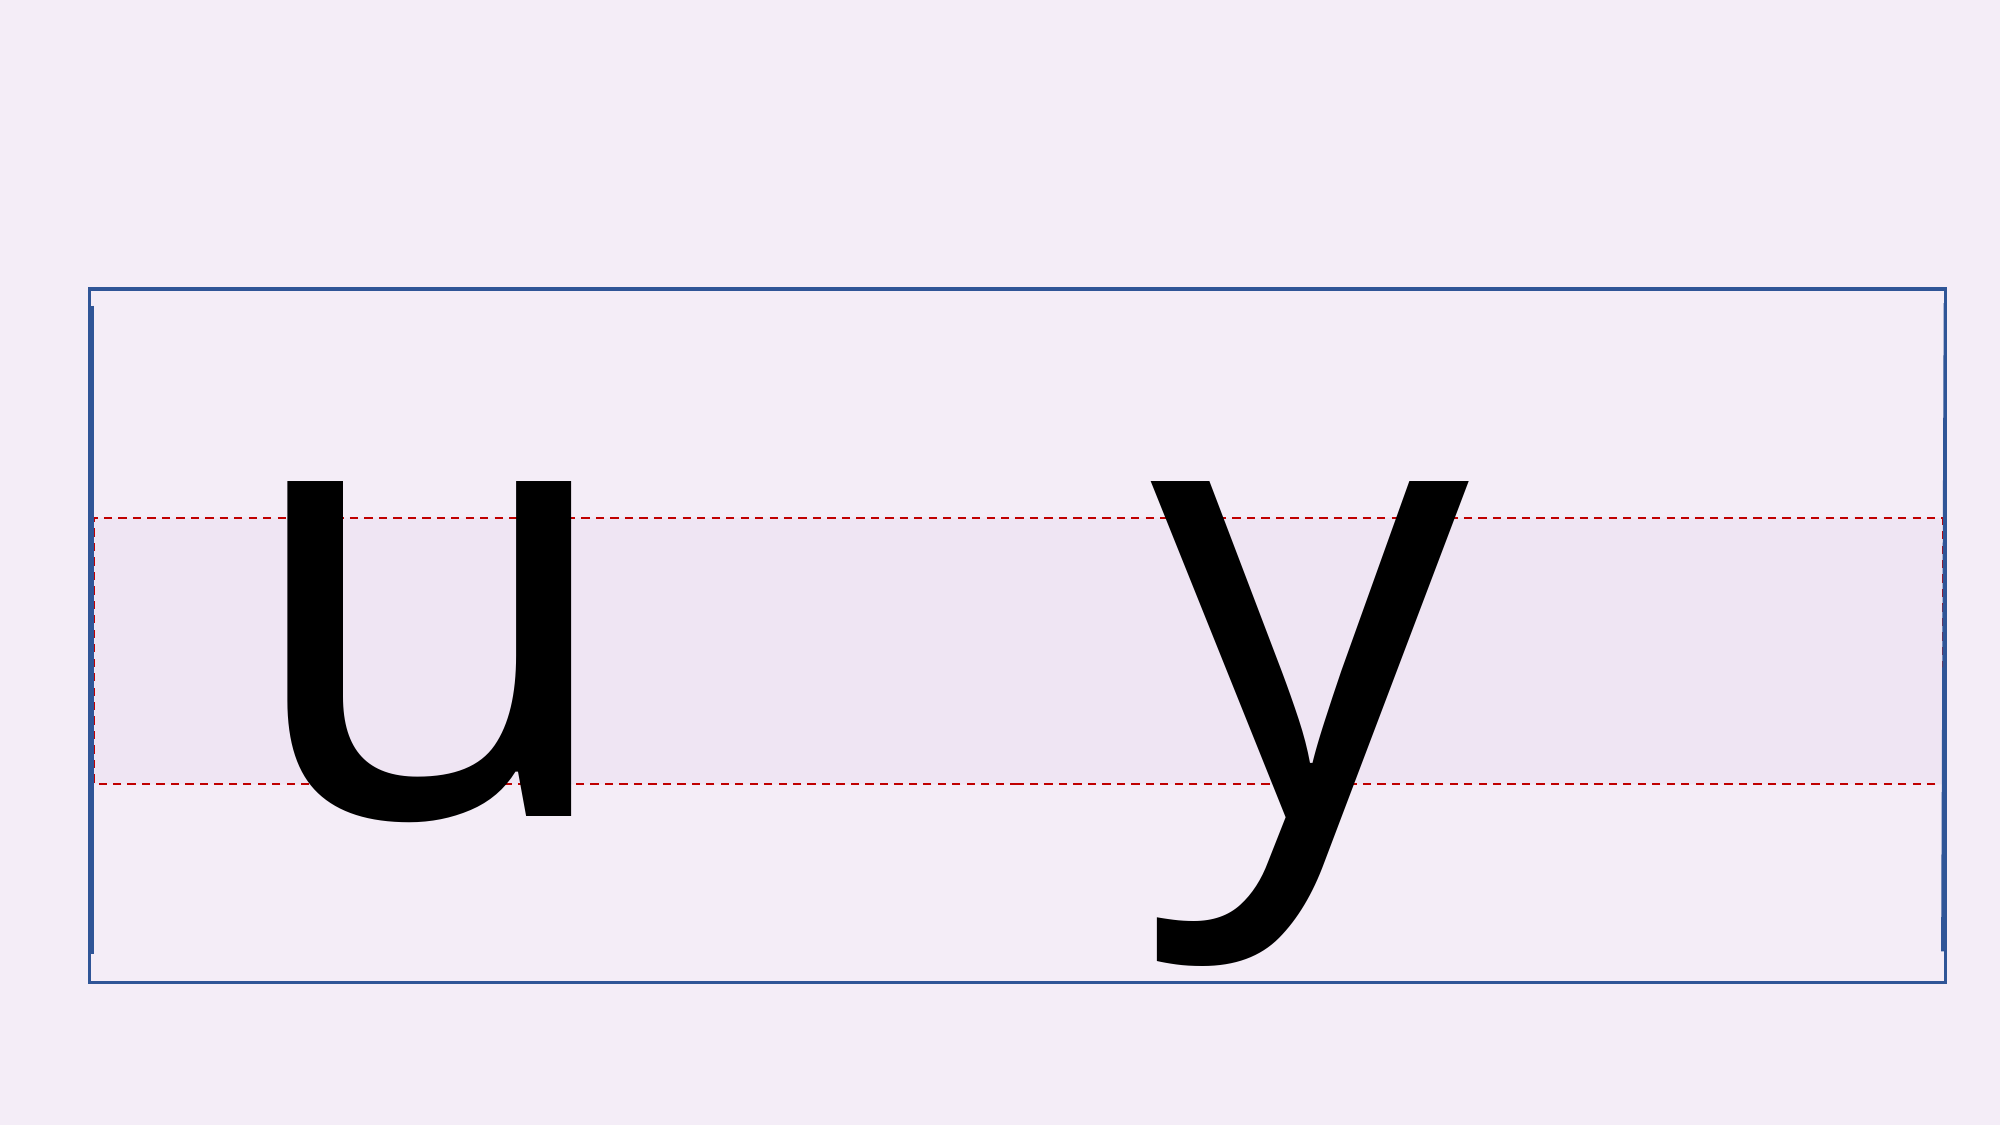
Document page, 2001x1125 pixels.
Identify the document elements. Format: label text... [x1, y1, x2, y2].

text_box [89, 288, 1946, 983]
text_box y [1135, 269, 1950, 1093]
subtitle u [61, 269, 1135, 1048]
